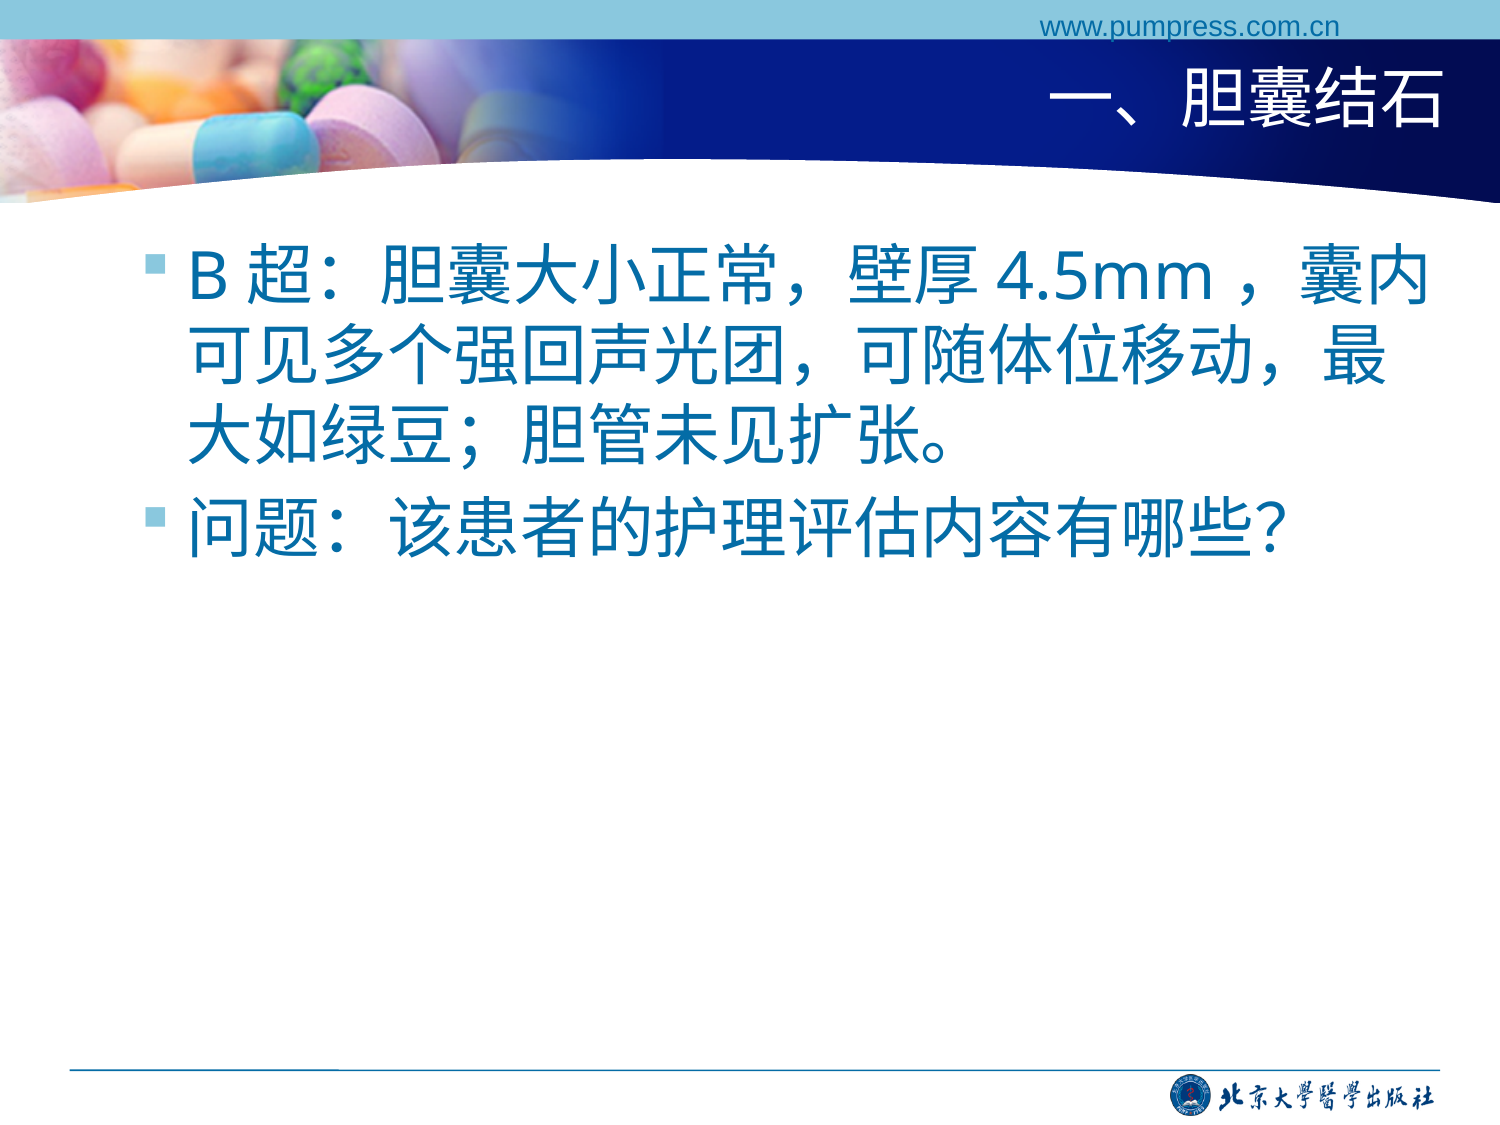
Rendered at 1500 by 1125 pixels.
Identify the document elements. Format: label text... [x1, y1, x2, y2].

picture [0, 40, 1500, 203]
slide_number www.pumpress.com.cn [1025, 0, 1463, 38]
picture [1170, 1074, 1436, 1118]
list B超：胆囊大小正常，壁厚4.5mm，囊内可见多个强回声光团，可随体位移动，最大如绿豆；胆管未见扩张。 问题：该患者的护理评估内容有哪些？ [49, 224, 1463, 1026]
title 一、胆囊结石 [137, 49, 1463, 143]
